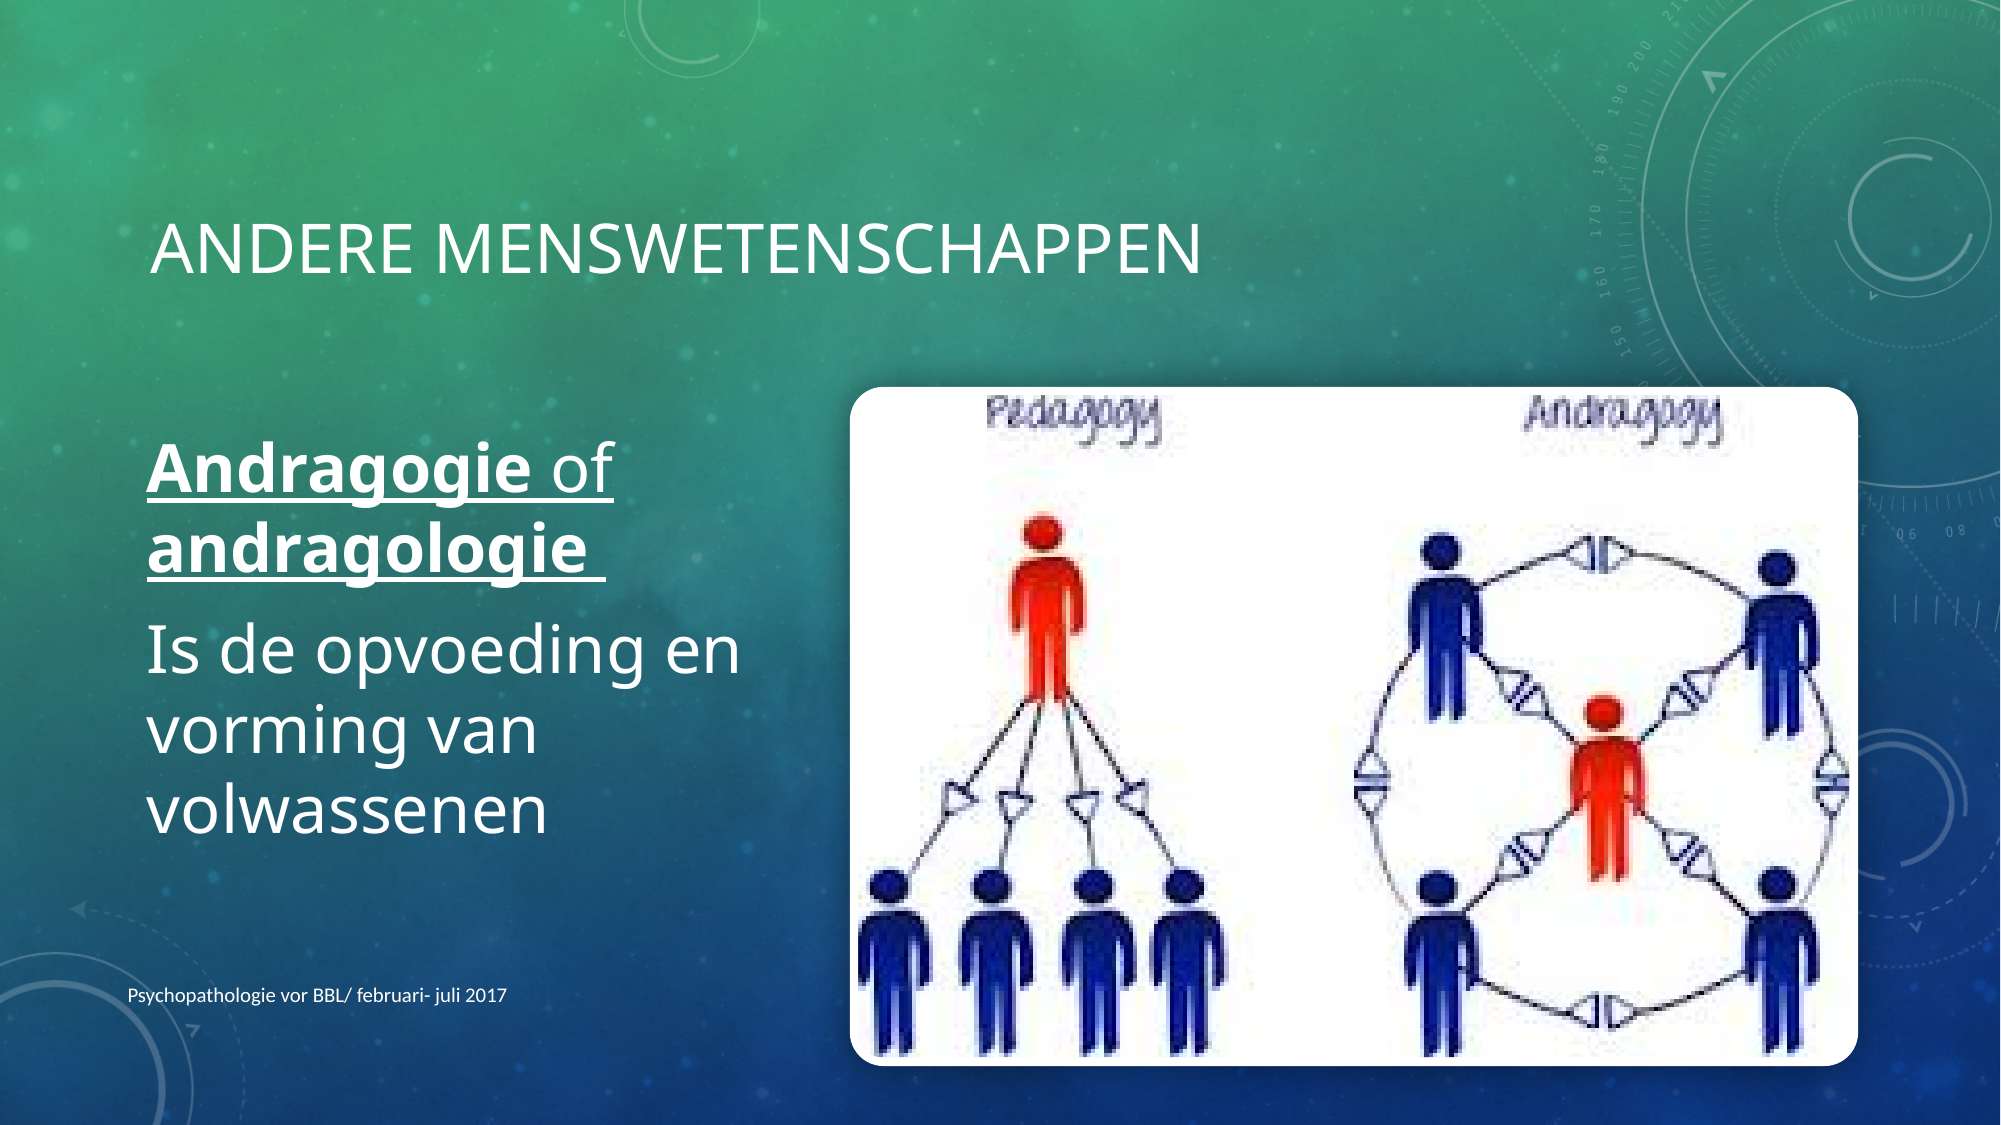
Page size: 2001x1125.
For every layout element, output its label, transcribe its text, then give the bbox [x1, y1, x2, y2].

title Andere menswetenschappen [135, 132, 1691, 371]
picture [0, 0, 2001, 1125]
list Andragogie of andragologie Is de opvoeding en vorming van volwassenen [131, 370, 789, 963]
footer Psychopathologie vor BBL/ februari- juli 2017 [112, 963, 847, 1025]
